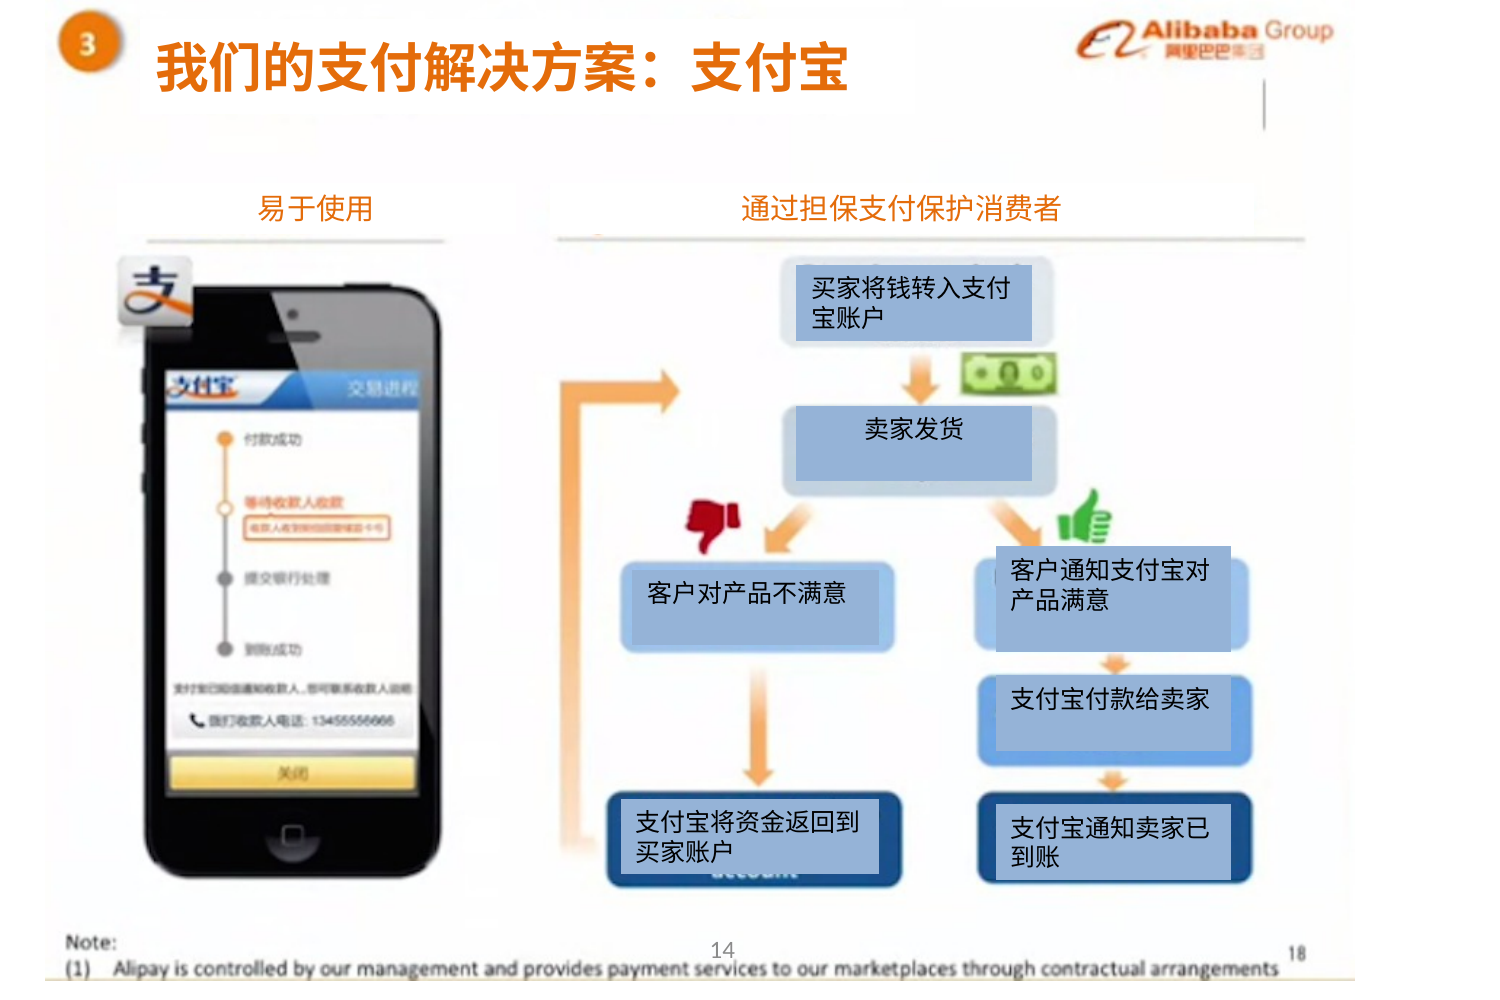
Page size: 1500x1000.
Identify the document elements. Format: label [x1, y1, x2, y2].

picture [44, 0, 1355, 981]
